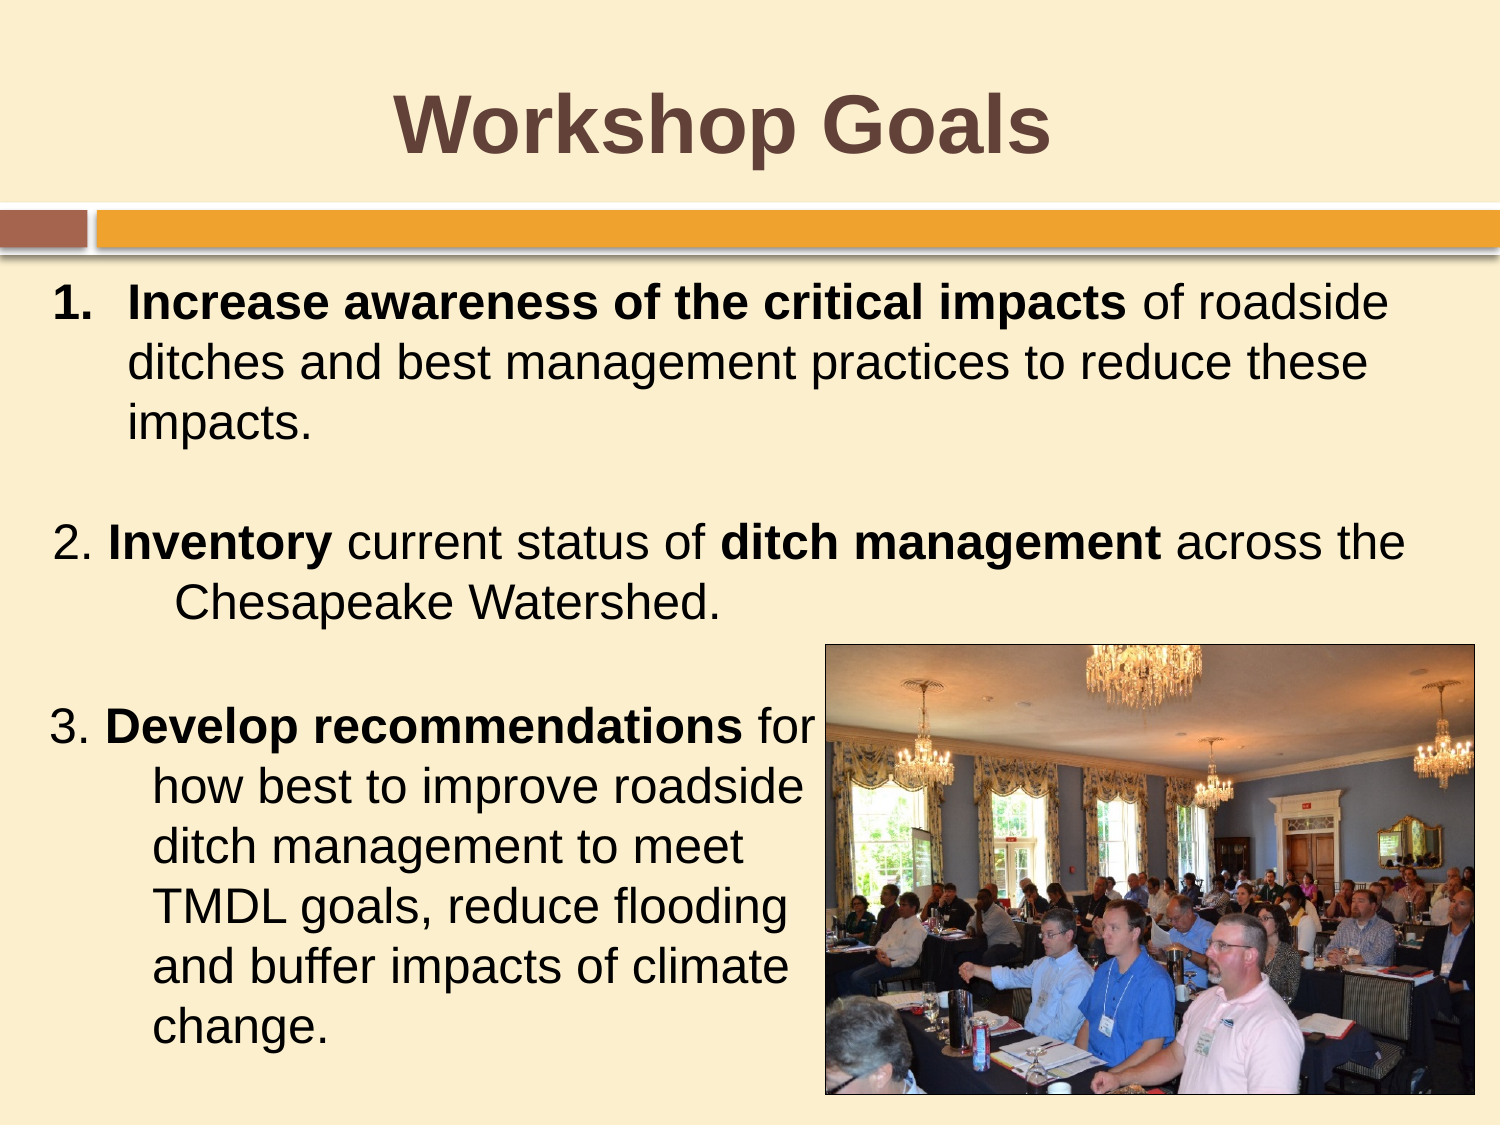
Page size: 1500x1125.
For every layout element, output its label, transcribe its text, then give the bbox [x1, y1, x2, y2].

picture [824, 644, 1476, 1095]
text_box 3. Develop recommendations for how best to improve roadside ditch management to meet TMDL goals, reduce flooding and buffer impacts of climate change. [34, 685, 847, 1121]
text_box Workshop Goals [378, 62, 1092, 178]
text_box Increase awareness of the critical impacts of roadside ditches and best management practices to reduce these impacts. 2. Inventory current status of ditch management across the Chesapeake Watershed. [37, 262, 1488, 638]
